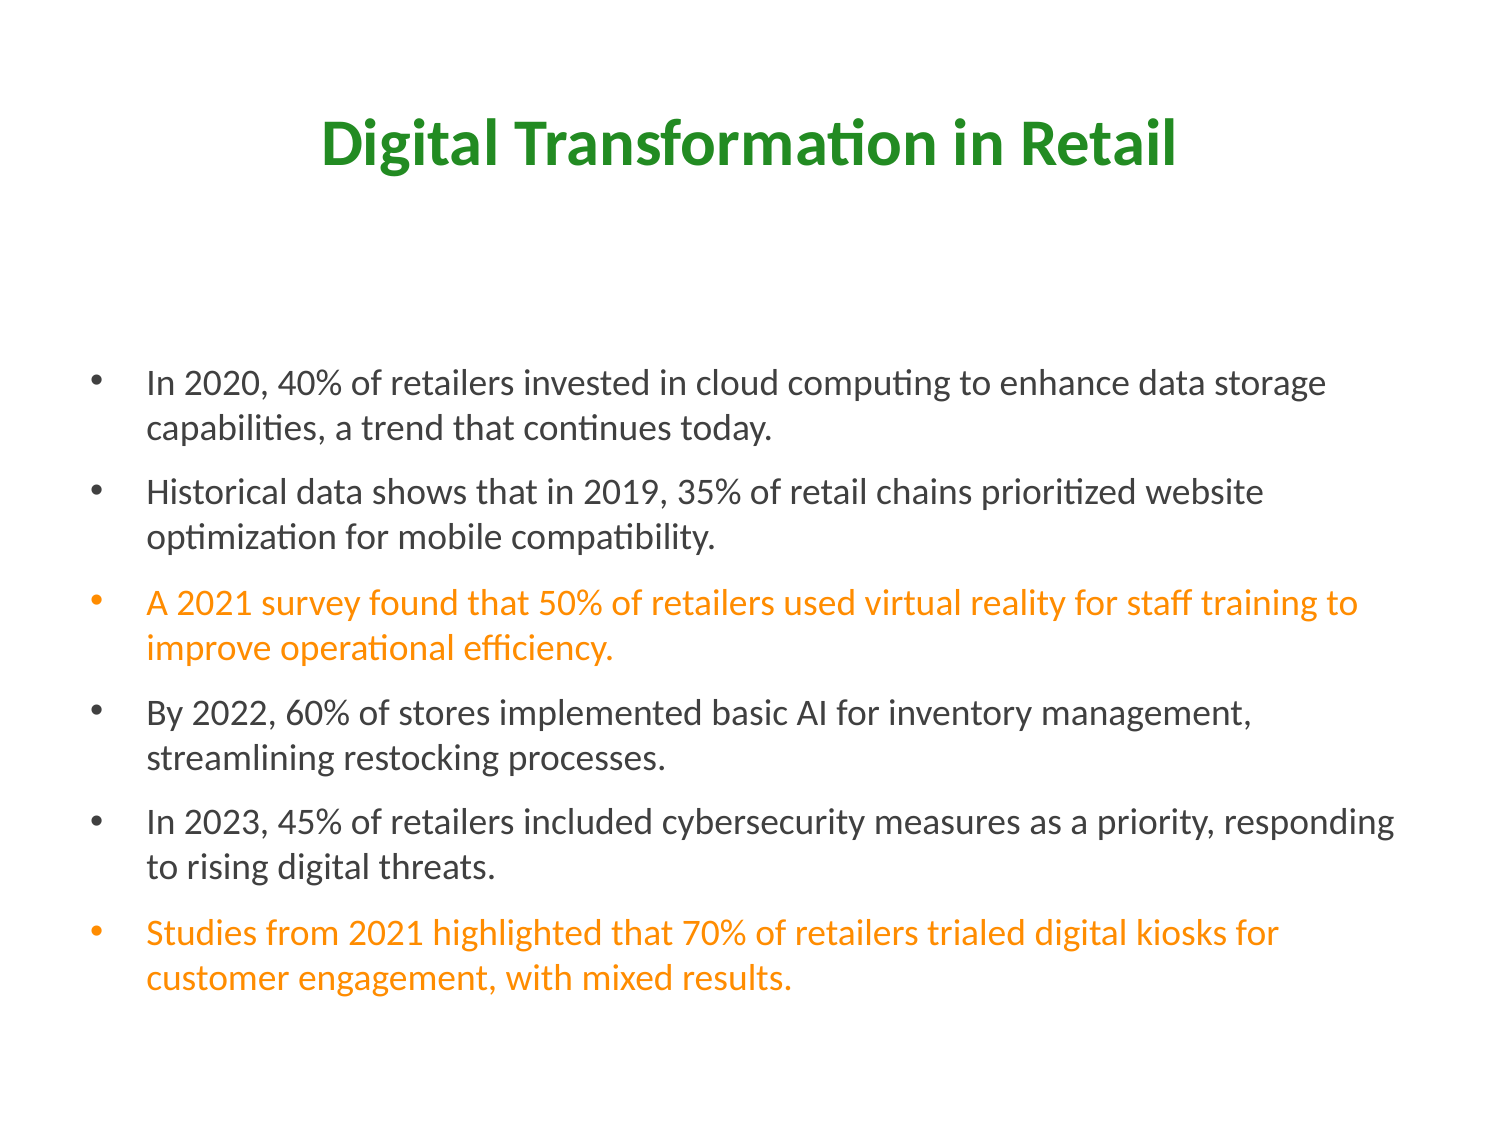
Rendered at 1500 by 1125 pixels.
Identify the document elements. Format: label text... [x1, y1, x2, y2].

list In 2020, 40% of retailers invested in cloud computing to enhance data storage capabilities, a trend that continues today. Historical data shows that in 2019, 35% of retail chains prioritized website optimization for mobile compatibility. A 2021 survey found that 50% of retailers used virtual reality for staff training to improve operational efficiency. By 2022, 60% of stores implemented basic AI for inventory management, streamlining restocking processes. In 2023, 45% of retailers included cybersecurity measures as a priority, responding to rising digital threats. Studies from 2021 highlighted that 70% of retailers trialed digital kiosks for customer engagement, with mixed results. [75, 262, 1425, 1005]
title Digital Transformation in Retail [75, 45, 1425, 233]
